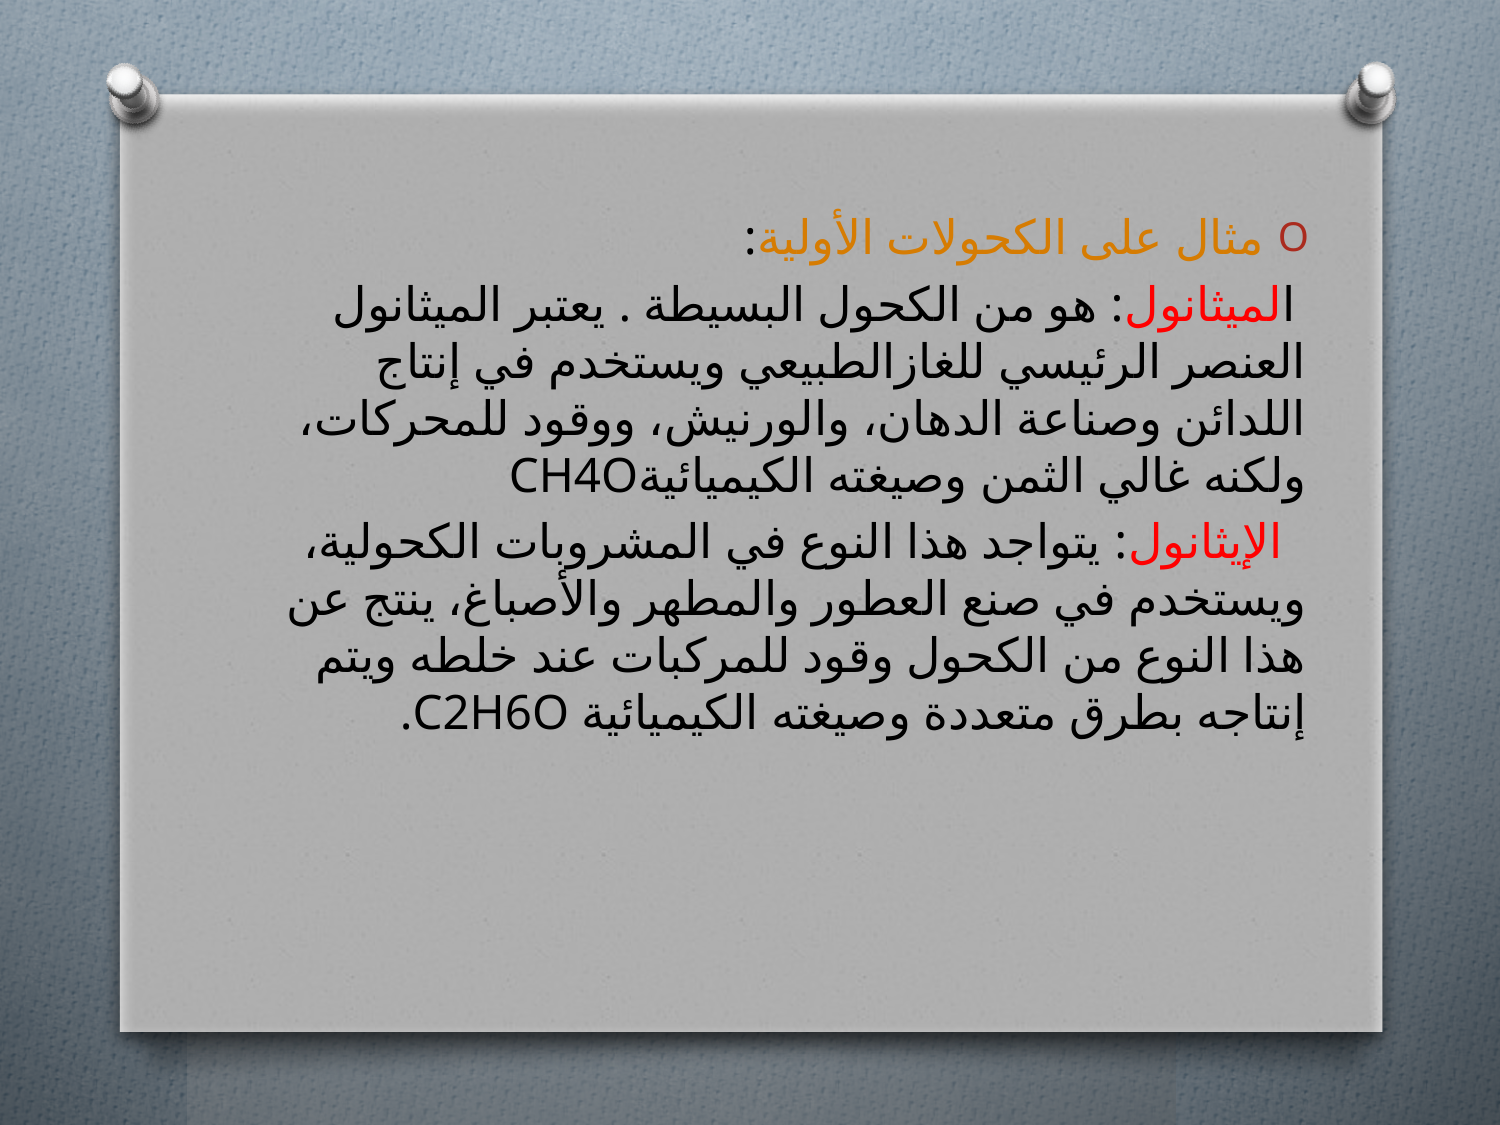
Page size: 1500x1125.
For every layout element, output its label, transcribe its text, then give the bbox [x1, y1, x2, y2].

picture [75, 29, 198, 153]
list مثال على الكحولات الأولية: الميثانول: هو من الكحول البسيطة . يعتبر الميثانول العنصر الرئيسي للغازالطبيعي ويستخدم في إنتاج اللدائن وصناعة الدهان، والورنيش، ووقود للمحركات، ولكنه غالي الثمن وصيغته الكيميائيةCH4O الإيثانول: يتواجد هذا النوع في المشروبات الكحولية، ويستخدم في صنع العطور والمطهر والأصباغ، ينتج عن هذا النوع من الكحول وقود للمركبات عند خلطه ويتم إنتاجه بطرق متعددة وصيغته الكيميائية C2H6O. [237, 200, 1323, 839]
picture [1317, 35, 1439, 156]
